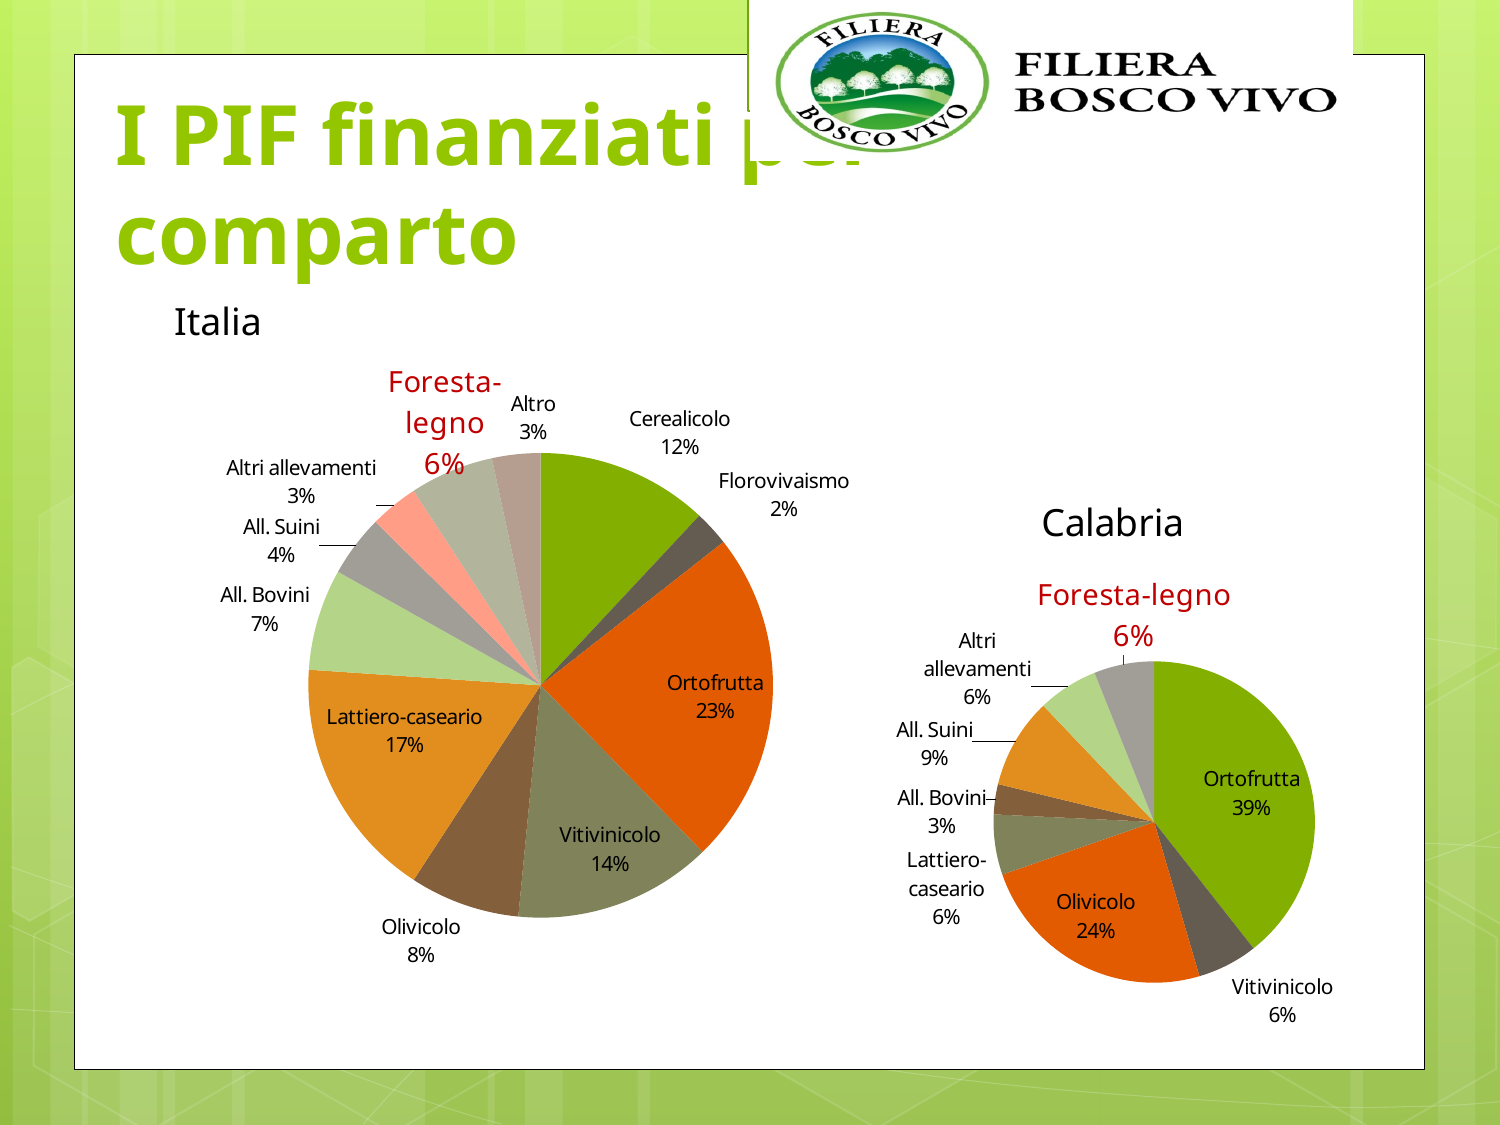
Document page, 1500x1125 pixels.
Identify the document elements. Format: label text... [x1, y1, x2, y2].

title I PIF finanziati per comparto [100, 101, 1253, 290]
picture [749, 0, 1353, 162]
text_box Italia [159, 290, 609, 351]
chart [64, 361, 1436, 1048]
